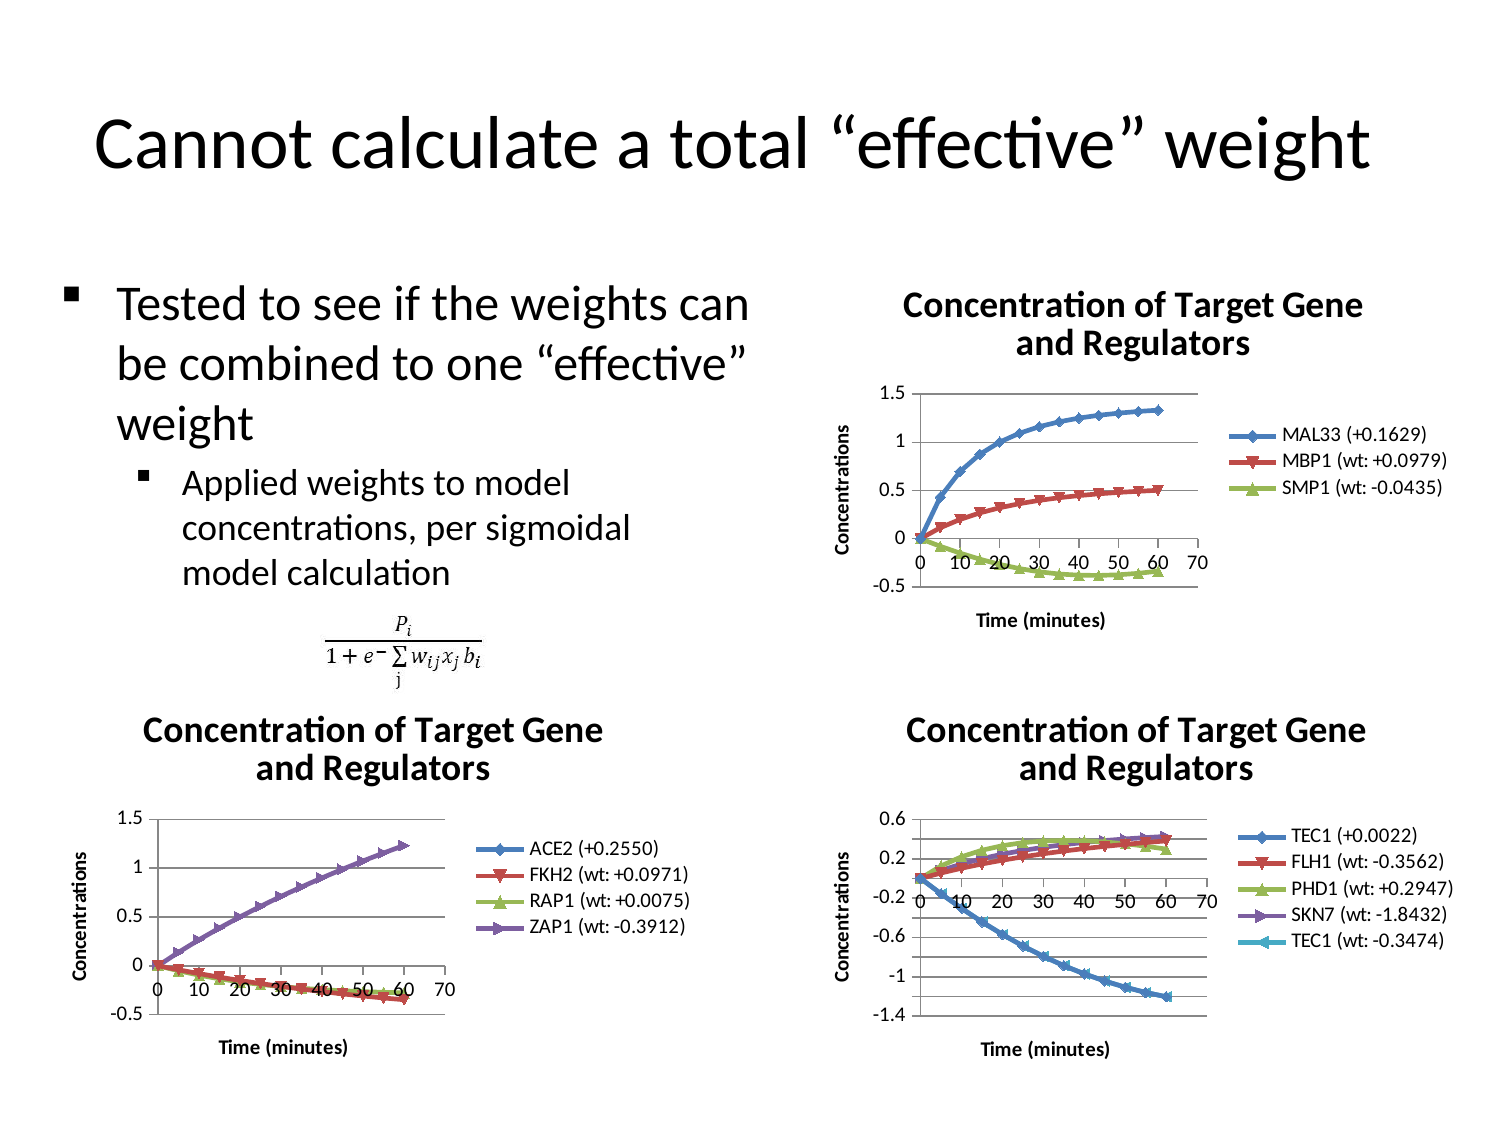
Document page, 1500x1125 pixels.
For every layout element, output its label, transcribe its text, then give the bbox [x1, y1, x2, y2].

list Tested to see if the weights can be combined to one “effective” weight Applied weights to model concentrations, per sigmoidal model calculation [45, 262, 825, 1063]
picture [320, 599, 488, 695]
chart [37, 687, 711, 1091]
chart [799, 262, 1468, 664]
title Cannot calculate a total “effective” weight [75, 45, 1425, 233]
chart [799, 687, 1474, 1093]
